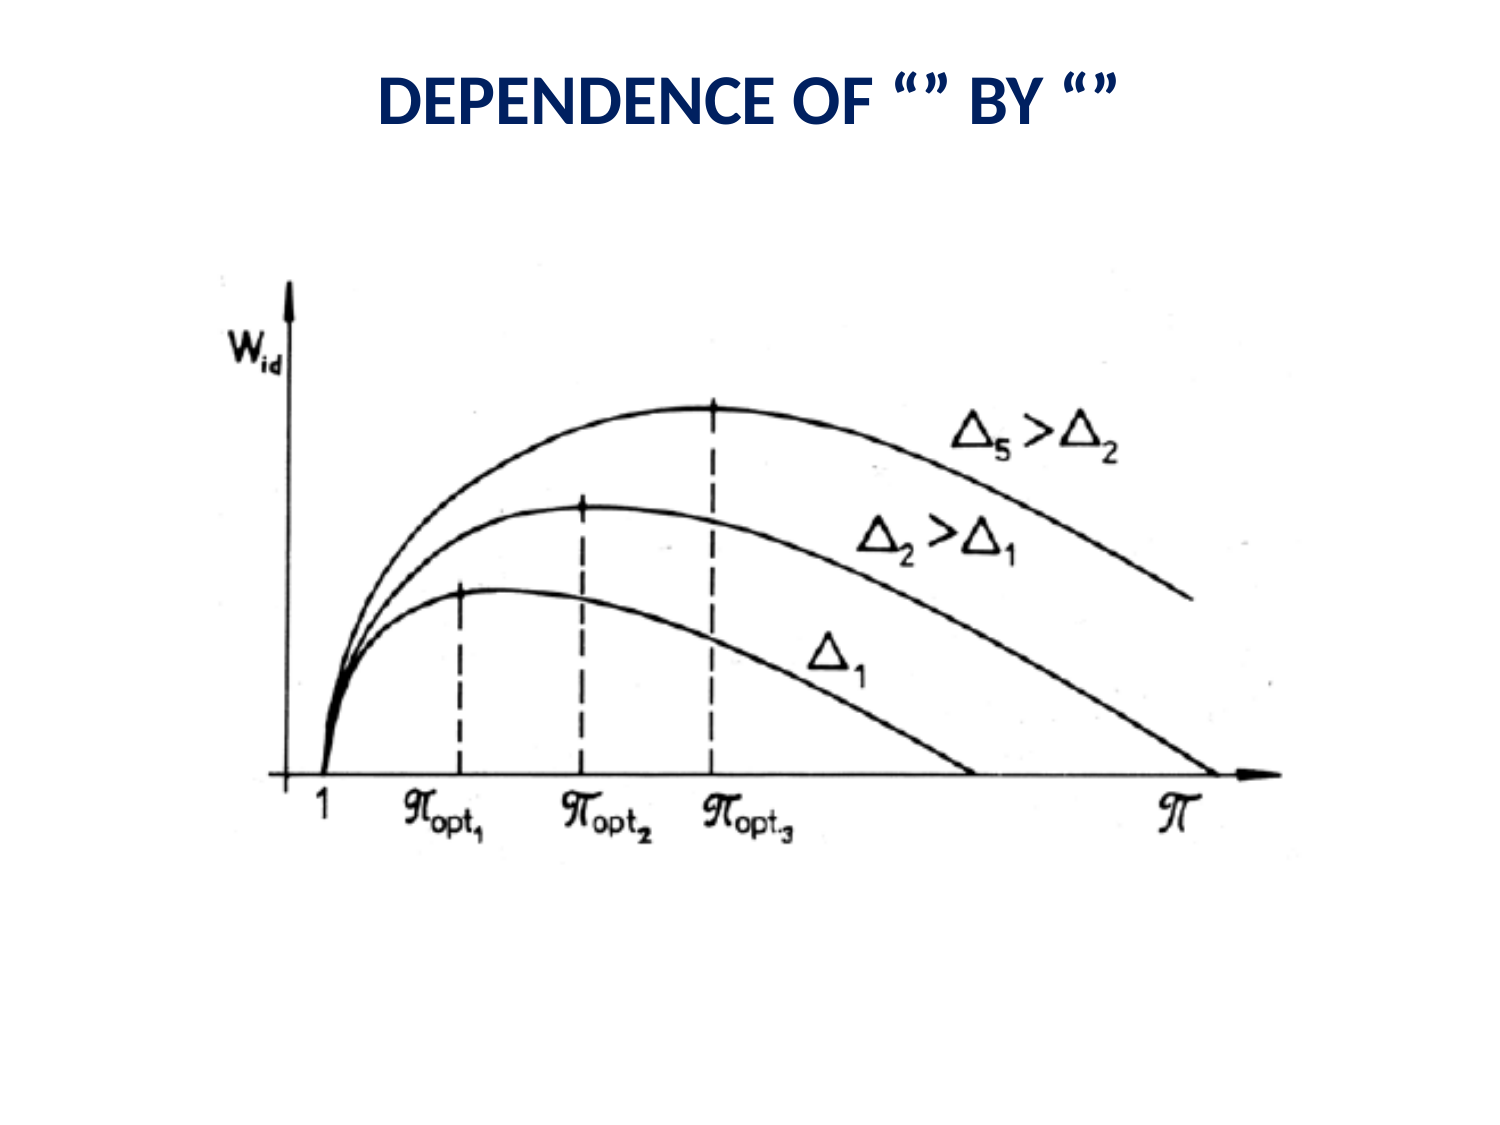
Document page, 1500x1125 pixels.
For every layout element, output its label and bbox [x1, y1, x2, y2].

picture [185, 260, 1315, 865]
